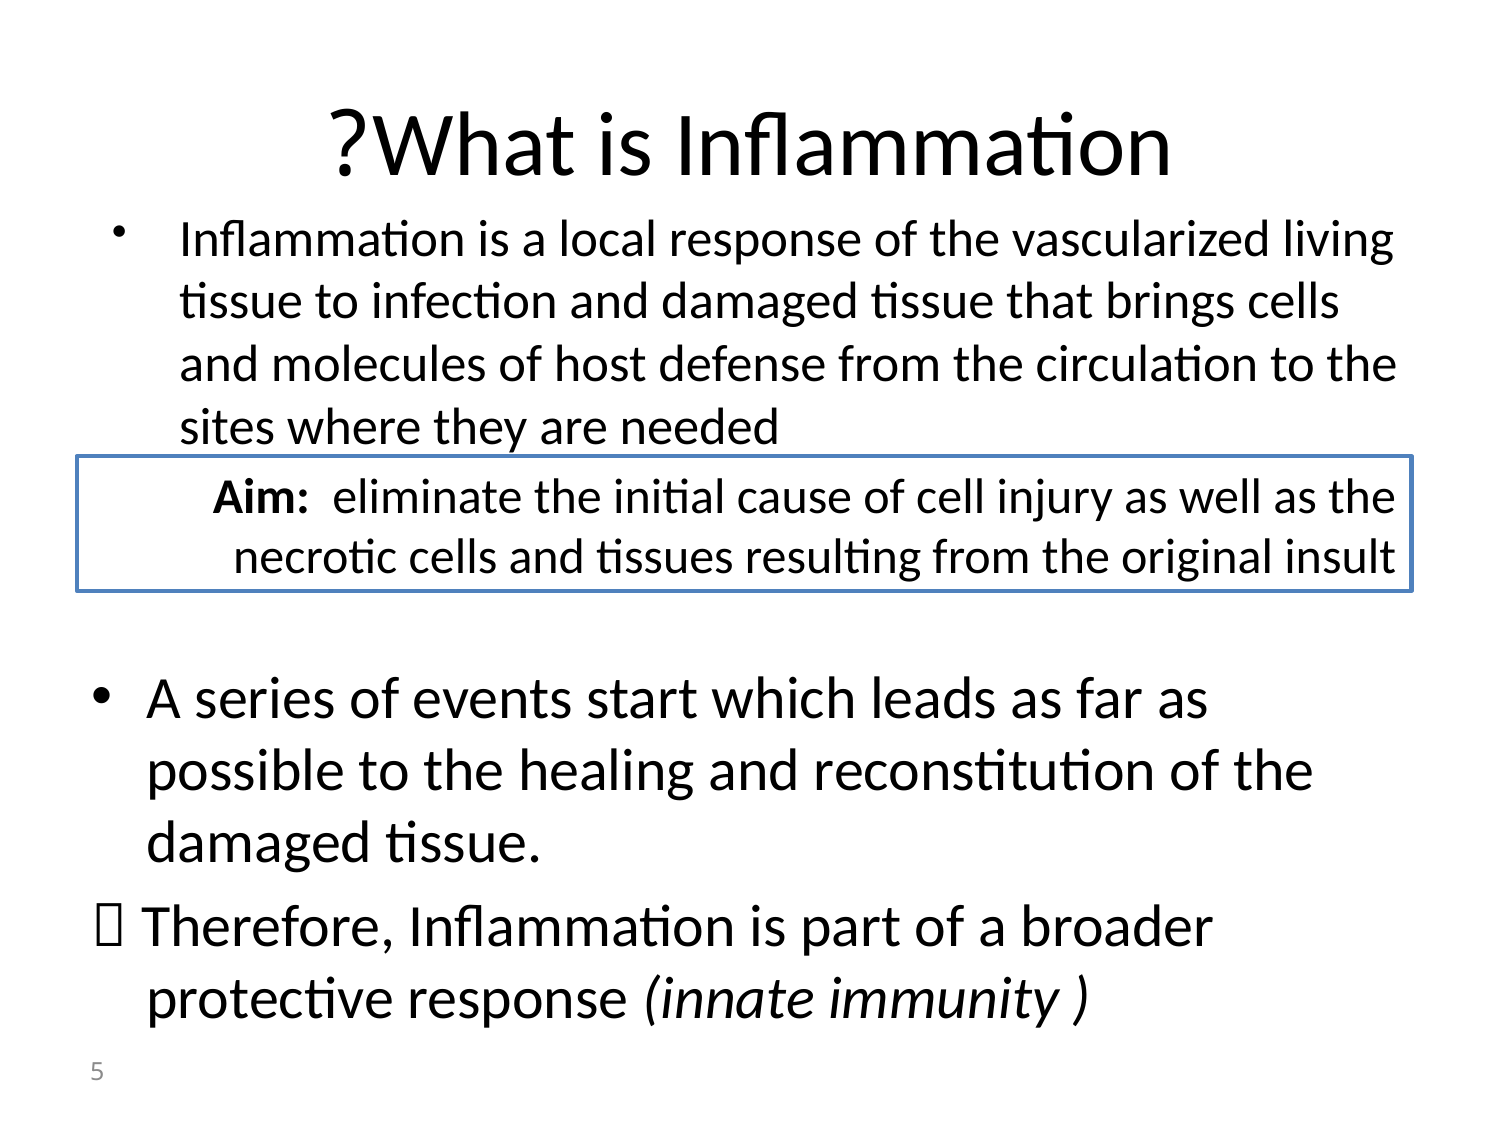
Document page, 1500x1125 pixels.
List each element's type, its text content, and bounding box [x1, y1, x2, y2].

text_box Aim: eliminate the initial cause of cell injury as well as the necrotic cells and tissues resulting from the original insult [75, 454, 1414, 593]
slide_number 5 [75, 1042, 425, 1103]
title What is Inflammation? [75, 45, 1425, 233]
list Inflammation is a local response of the vascularized living tissue to infection and damaged tissue that brings cells and molecules of host defense from the circulation to the sites where they are needed A series of events start which leads as far as possible to the healing and reconstitution of the damaged tissue.  Therefore, Inflammation is part of a broader protective response (innate immunity ) [76, 196, 1427, 1047]
